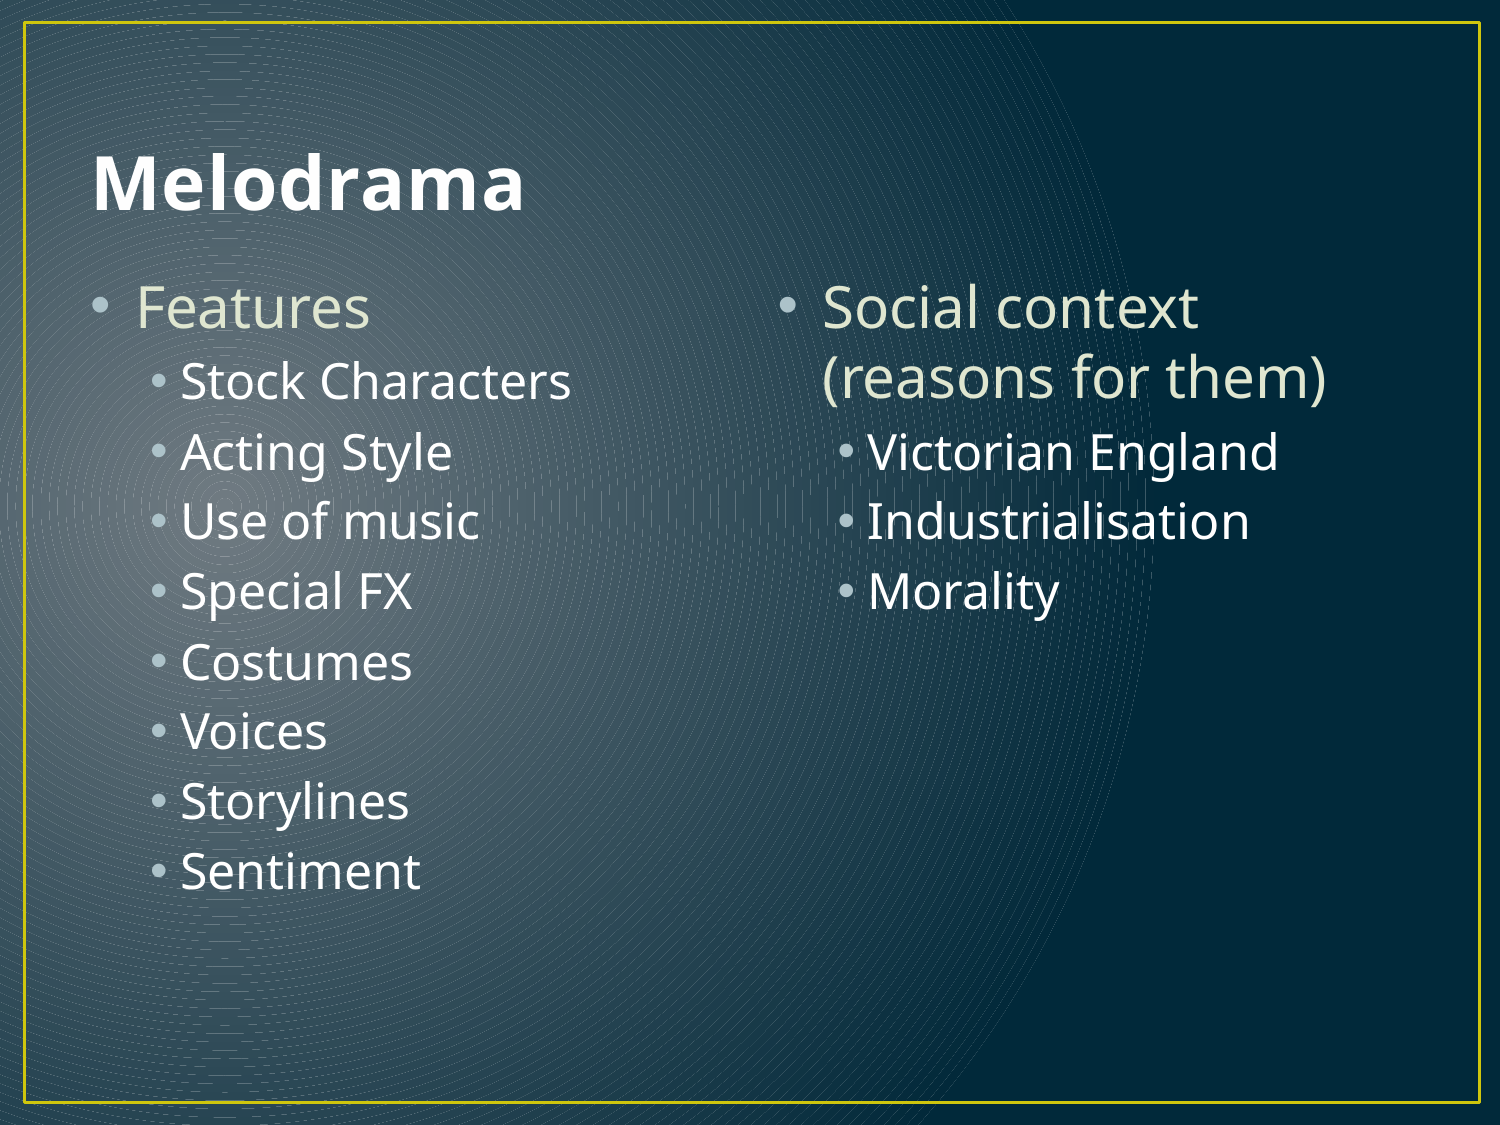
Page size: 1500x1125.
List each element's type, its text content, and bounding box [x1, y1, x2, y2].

title Melodrama [75, 45, 1425, 233]
list Features Stock Characters Acting Style Use of music Special FX Costumes Voices Storylines Sentiment [75, 262, 738, 1005]
list Social context (reasons for them) Victorian England Industrialisation Morality [762, 262, 1425, 1005]
